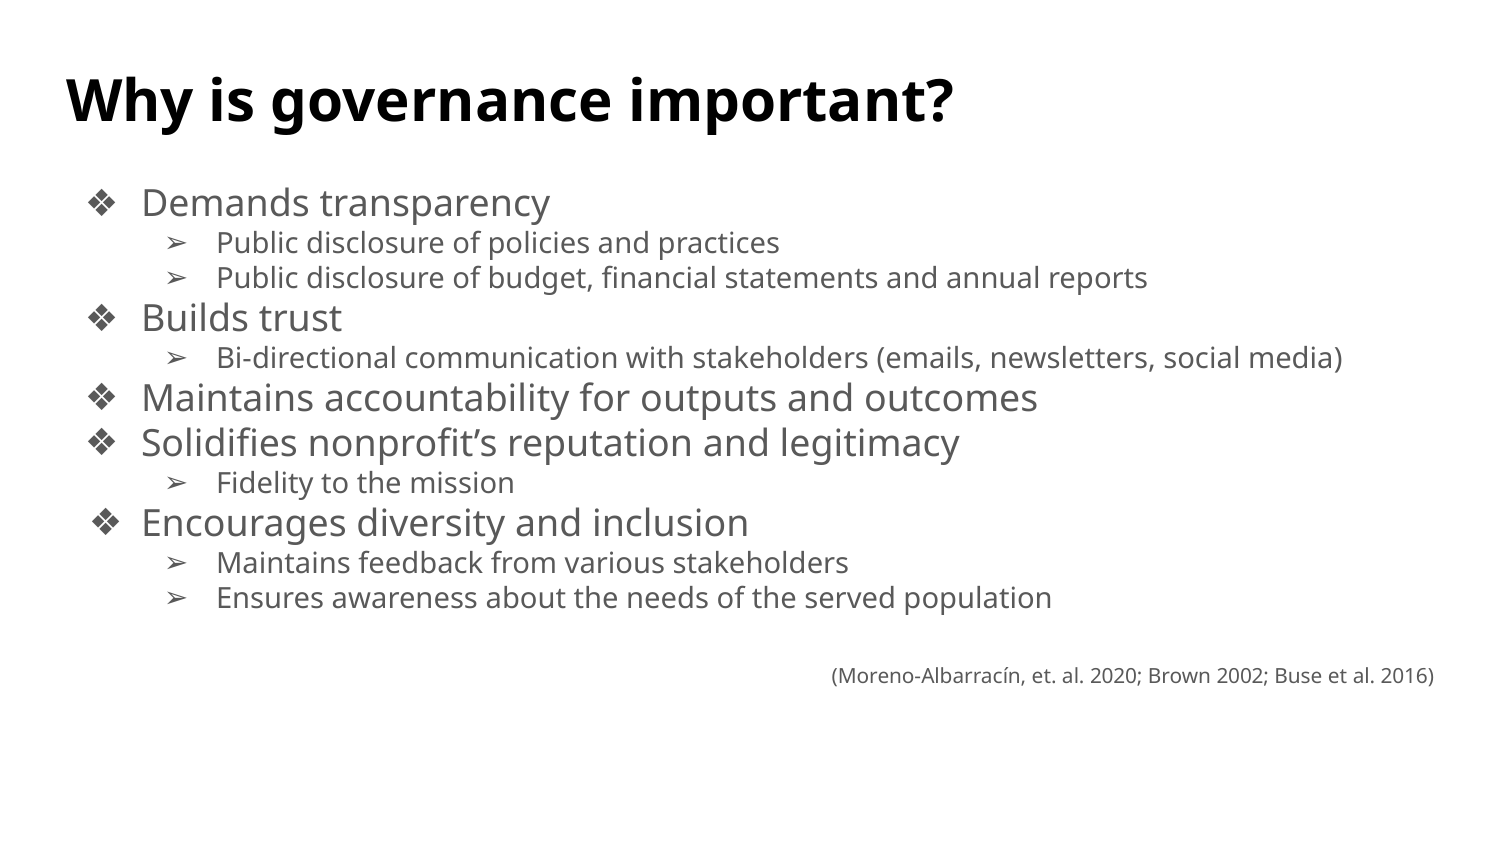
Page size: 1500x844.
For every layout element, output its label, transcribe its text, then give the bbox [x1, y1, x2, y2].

list Demands transparency Public disclosure of policies and practices Public disclosure of budget, financial statements and annual reports Builds trust Bi-directional communication with stakeholders (emails, newsletters, social media) Maintains accountability for outputs and outcomes Solidifies nonprofit’s reputation and legitimacy Fidelity to the mission Encourages diversity and inclusion Maintains feedback from various stakeholders Ensures awareness about the needs of the served population (Moreno-Albarracín, et. al. 2020; Brown 2002; Buse et al. 2016) [51, 164, 1449, 752]
title Why is governance important? [51, 48, 1449, 142]
